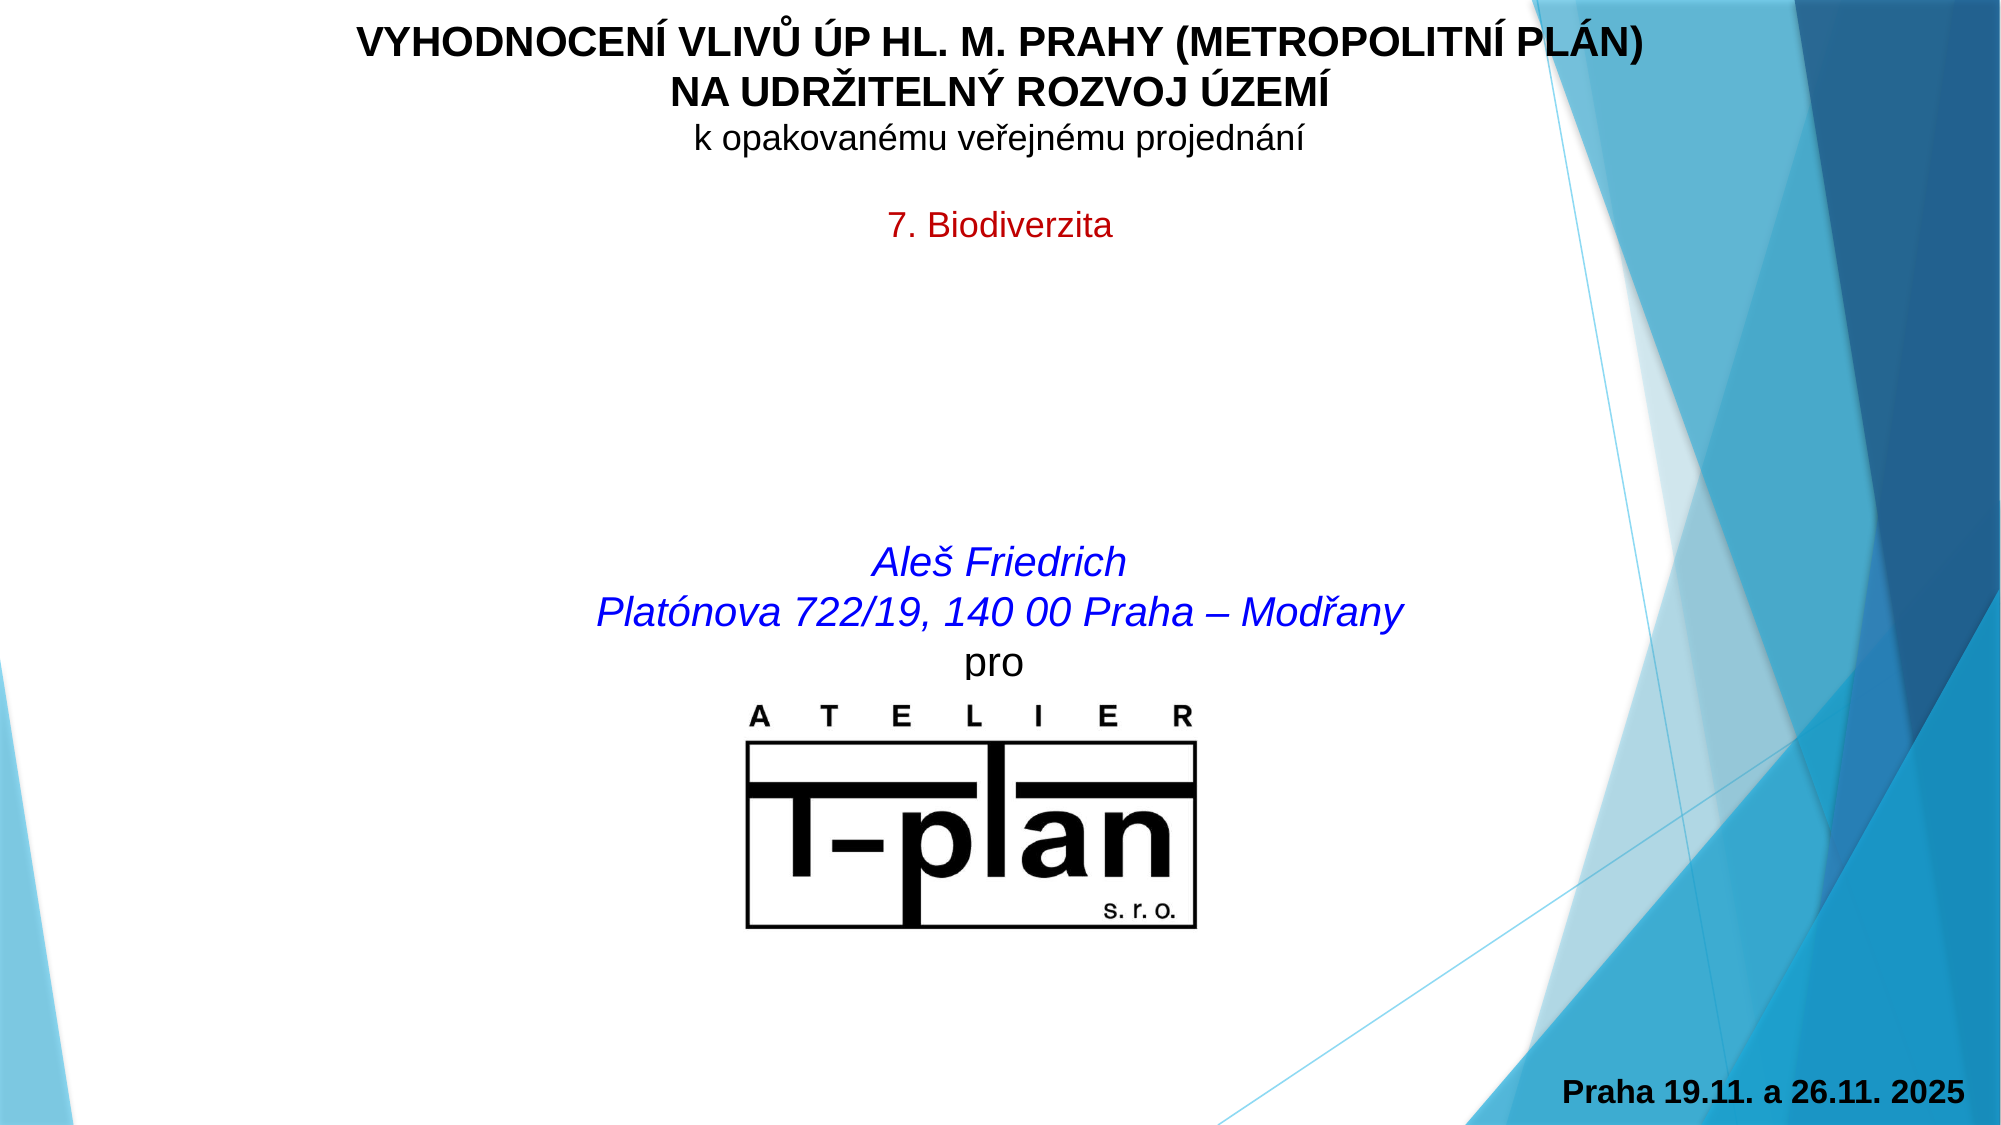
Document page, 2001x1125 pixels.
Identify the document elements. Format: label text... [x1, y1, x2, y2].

text_box Aleš Friedrich Platónova 722/19, 140 00 Praha – Modřany pro [54, 527, 1945, 692]
text_box Praha 19.11. a 26.11. 2025 [1413, 1062, 1981, 1118]
picture [728, 680, 1217, 957]
title VYHODNOCENÍ VLIVŮ ÚP HL. M. PRAHY (METROPOLITNÍ PLÁN) NA UDRŽITELNÝ ROZVOJ ÚZEMÍ k opakovanému veřejnému projednání 7. Biodiverzita [55, 6, 1945, 369]
